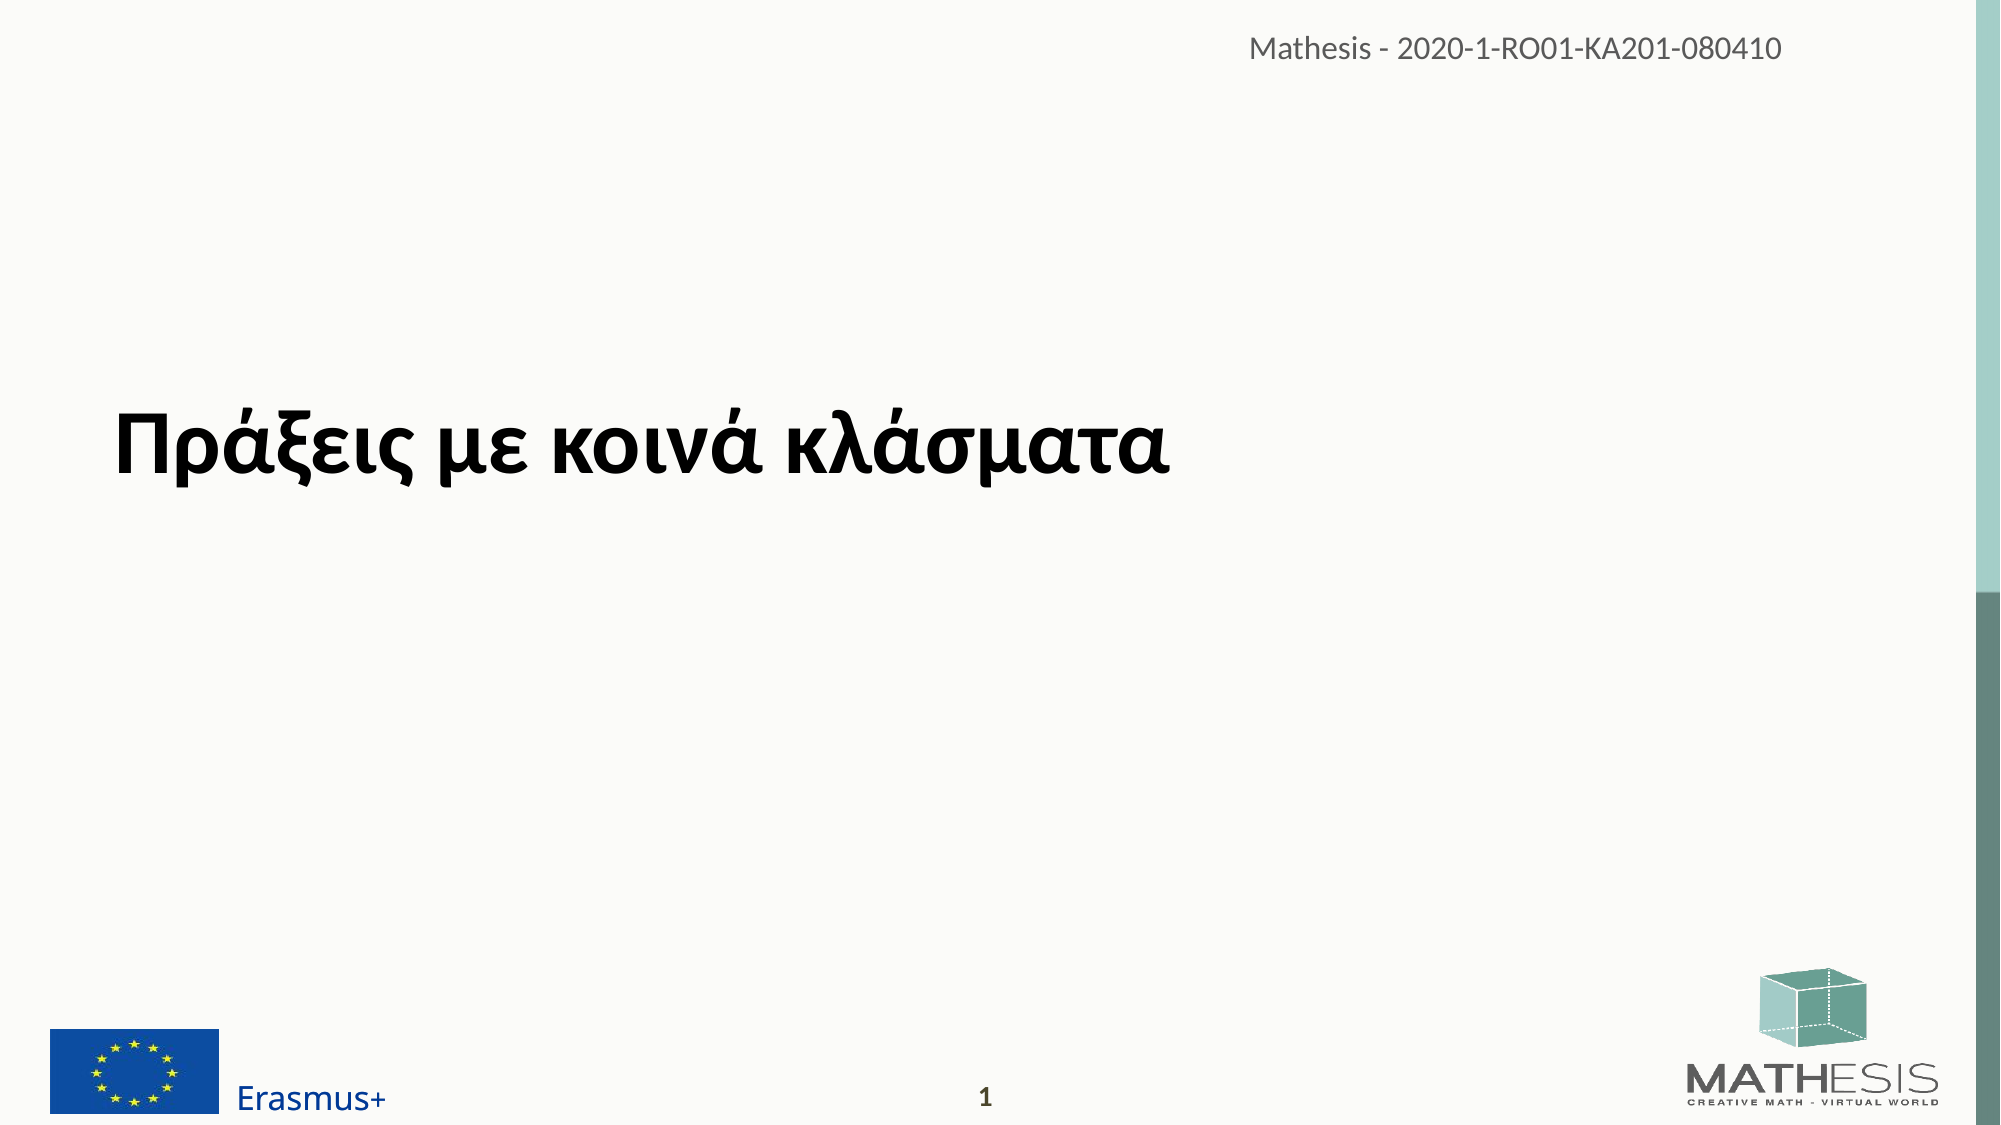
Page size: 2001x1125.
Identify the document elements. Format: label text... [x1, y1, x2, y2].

picture [50, 1029, 219, 1114]
title Πράξεις με κοινά κλάσματα [99, 375, 1900, 563]
